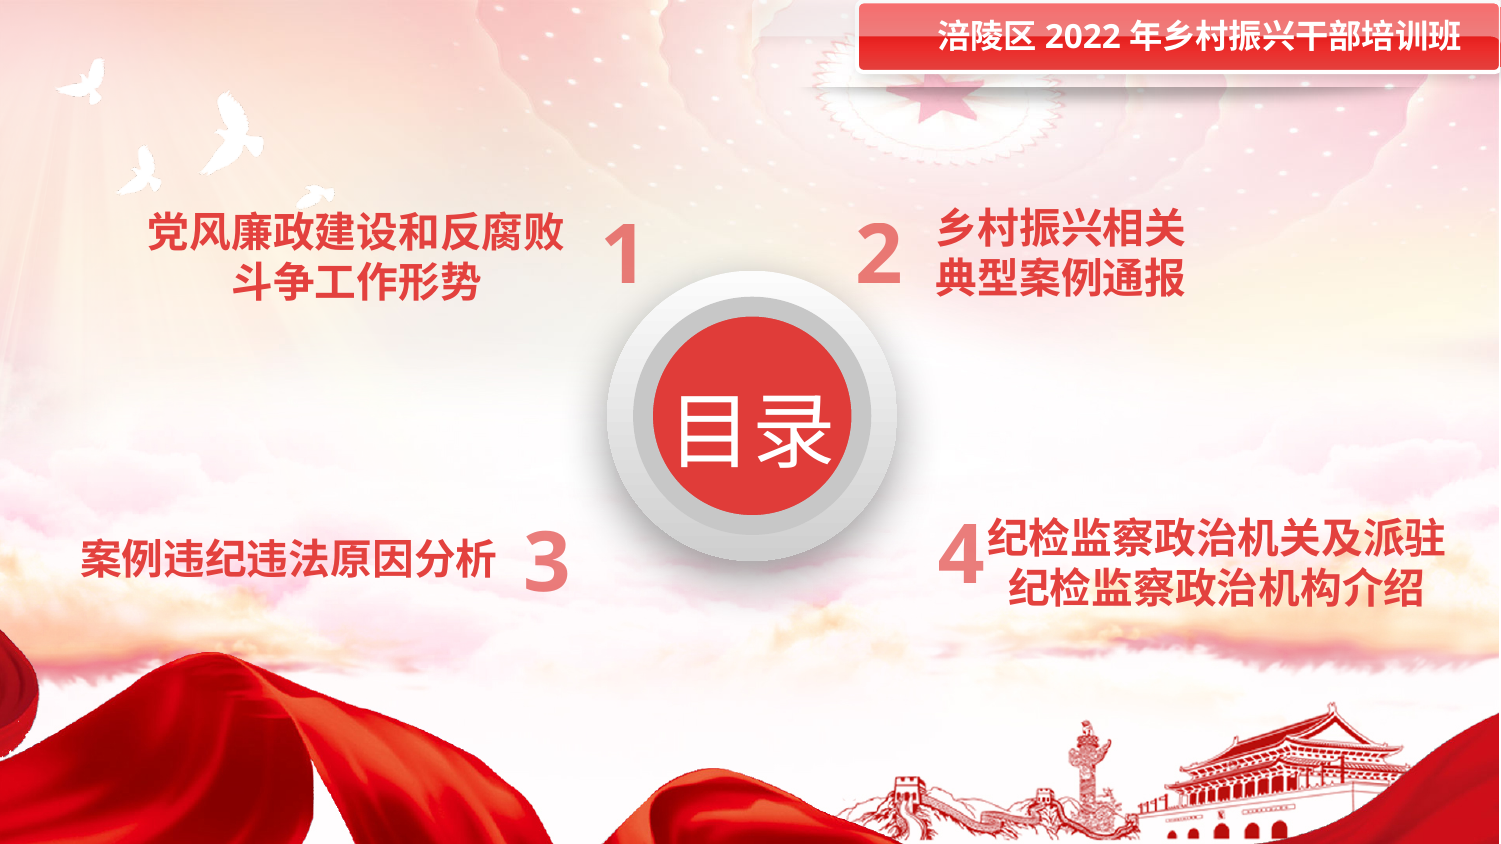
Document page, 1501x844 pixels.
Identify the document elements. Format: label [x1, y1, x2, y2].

text_box [606, 270, 898, 562]
text_box [751, 0, 1501, 120]
picture [0, 0, 1499, 844]
